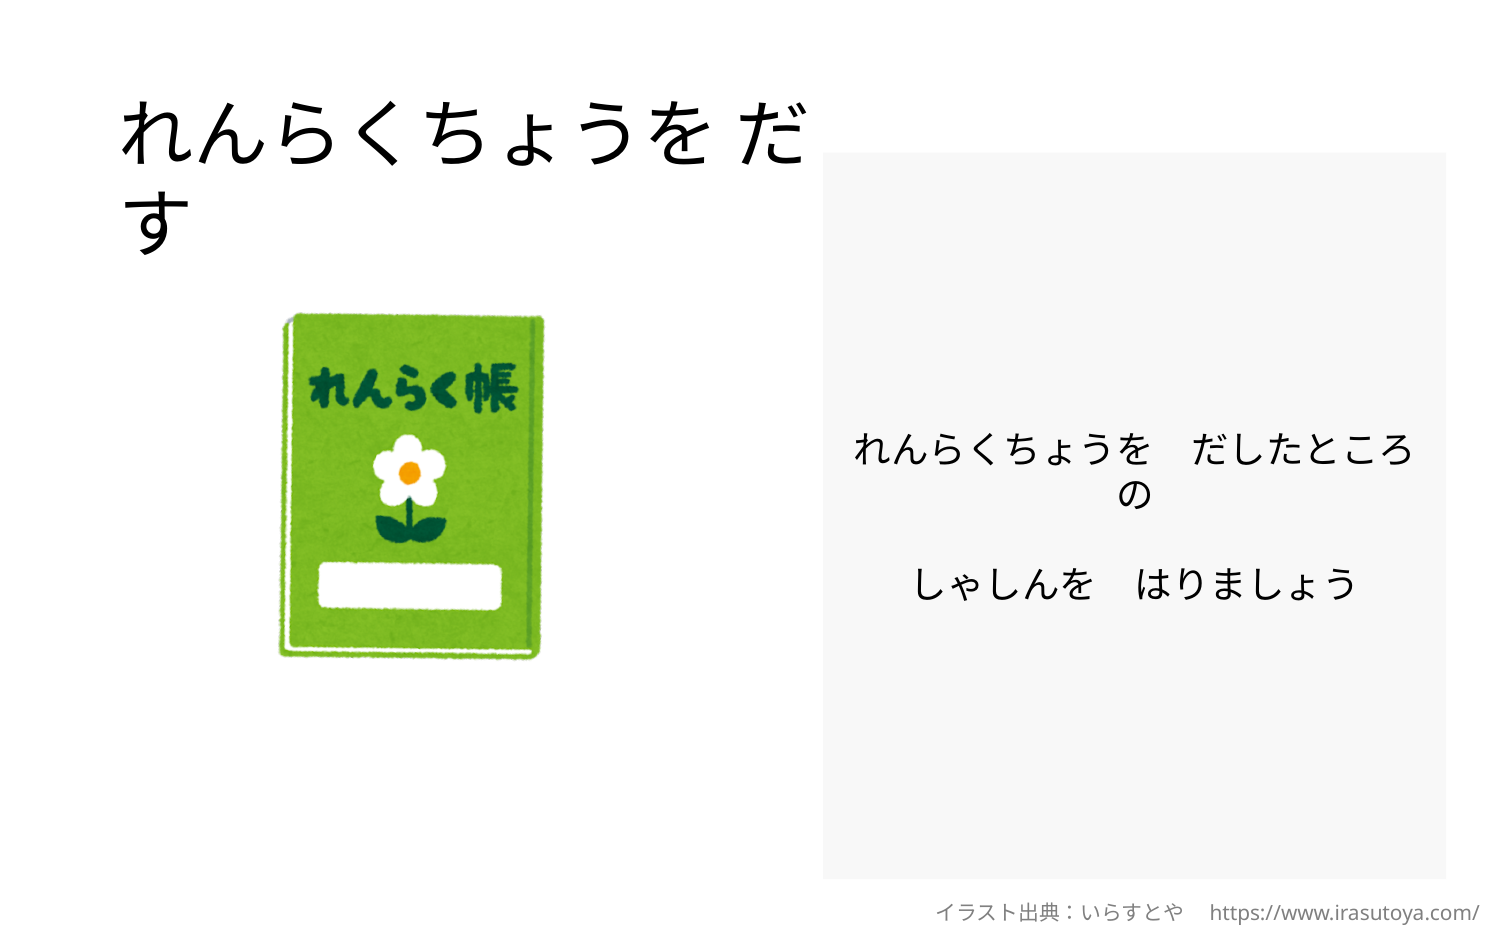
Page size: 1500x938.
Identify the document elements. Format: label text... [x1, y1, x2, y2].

picture [152, 214, 674, 757]
text_box れんらくちょうを だす [104, 78, 840, 274]
text_box れんらくちょうを だしたところの しゃしんを はりましょう [823, 152, 1447, 880]
